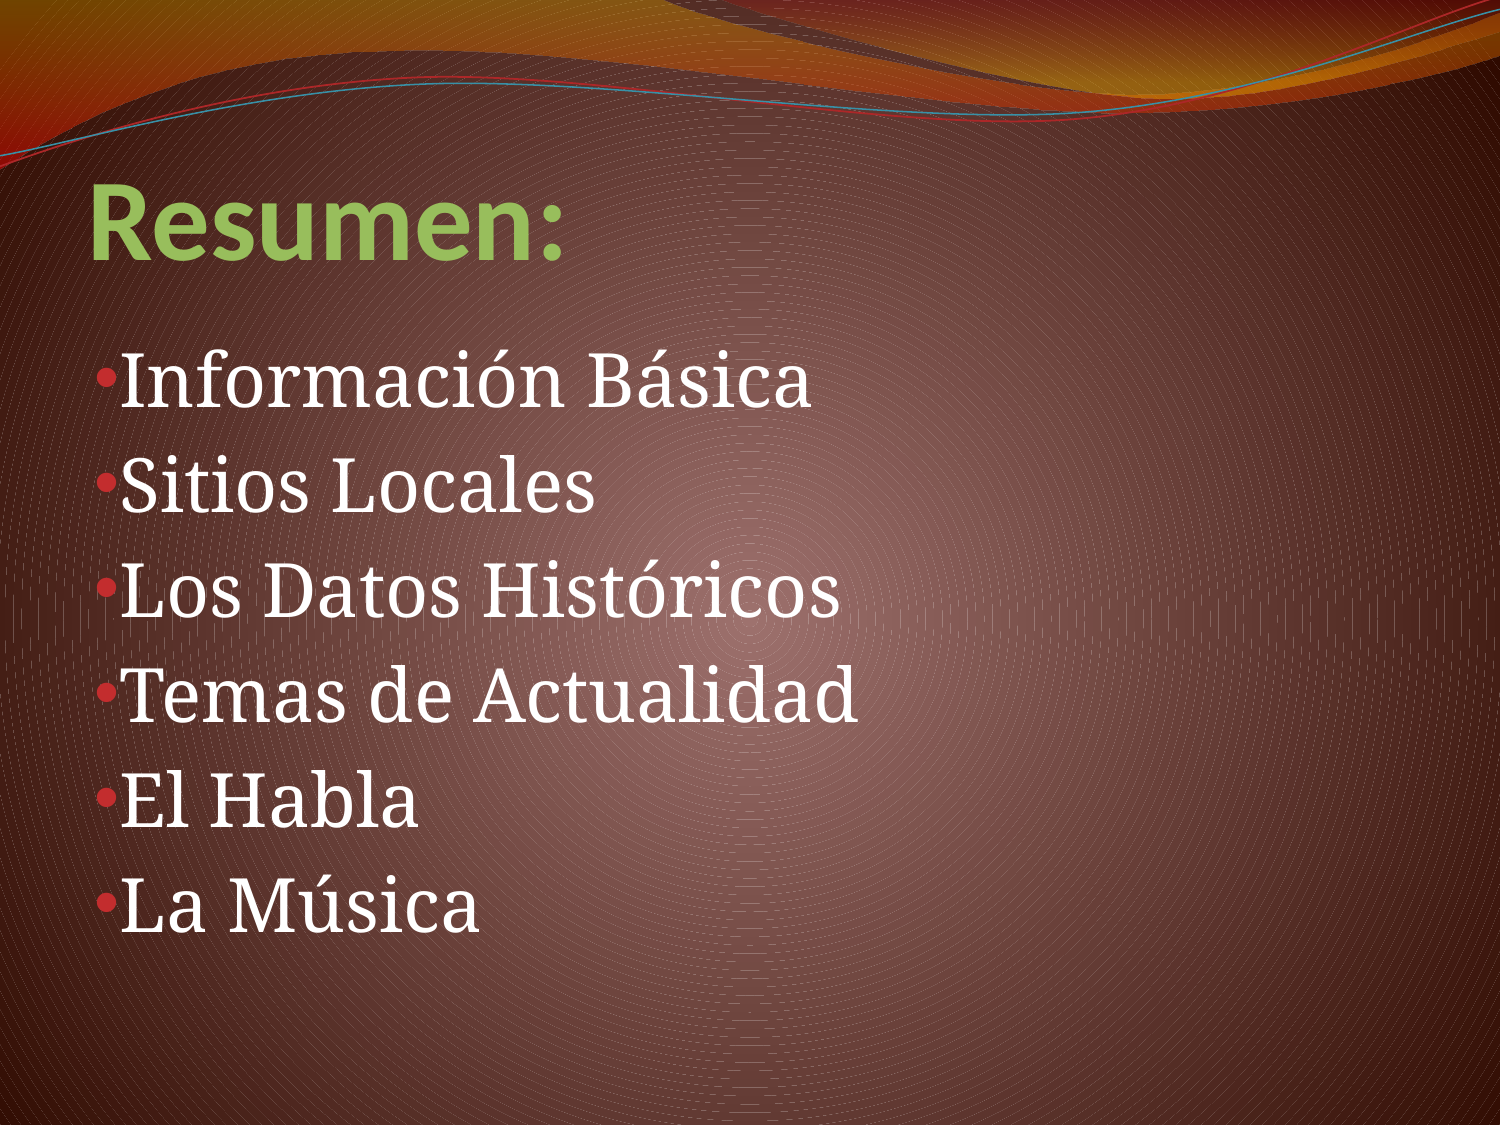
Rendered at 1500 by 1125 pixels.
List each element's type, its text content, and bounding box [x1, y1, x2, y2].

list Información Básica Sitios Locales Los Datos Históricos Temas de Actualidad El Habla La Música [86, 324, 1362, 1075]
title Resumen: [87, 162, 1363, 284]
